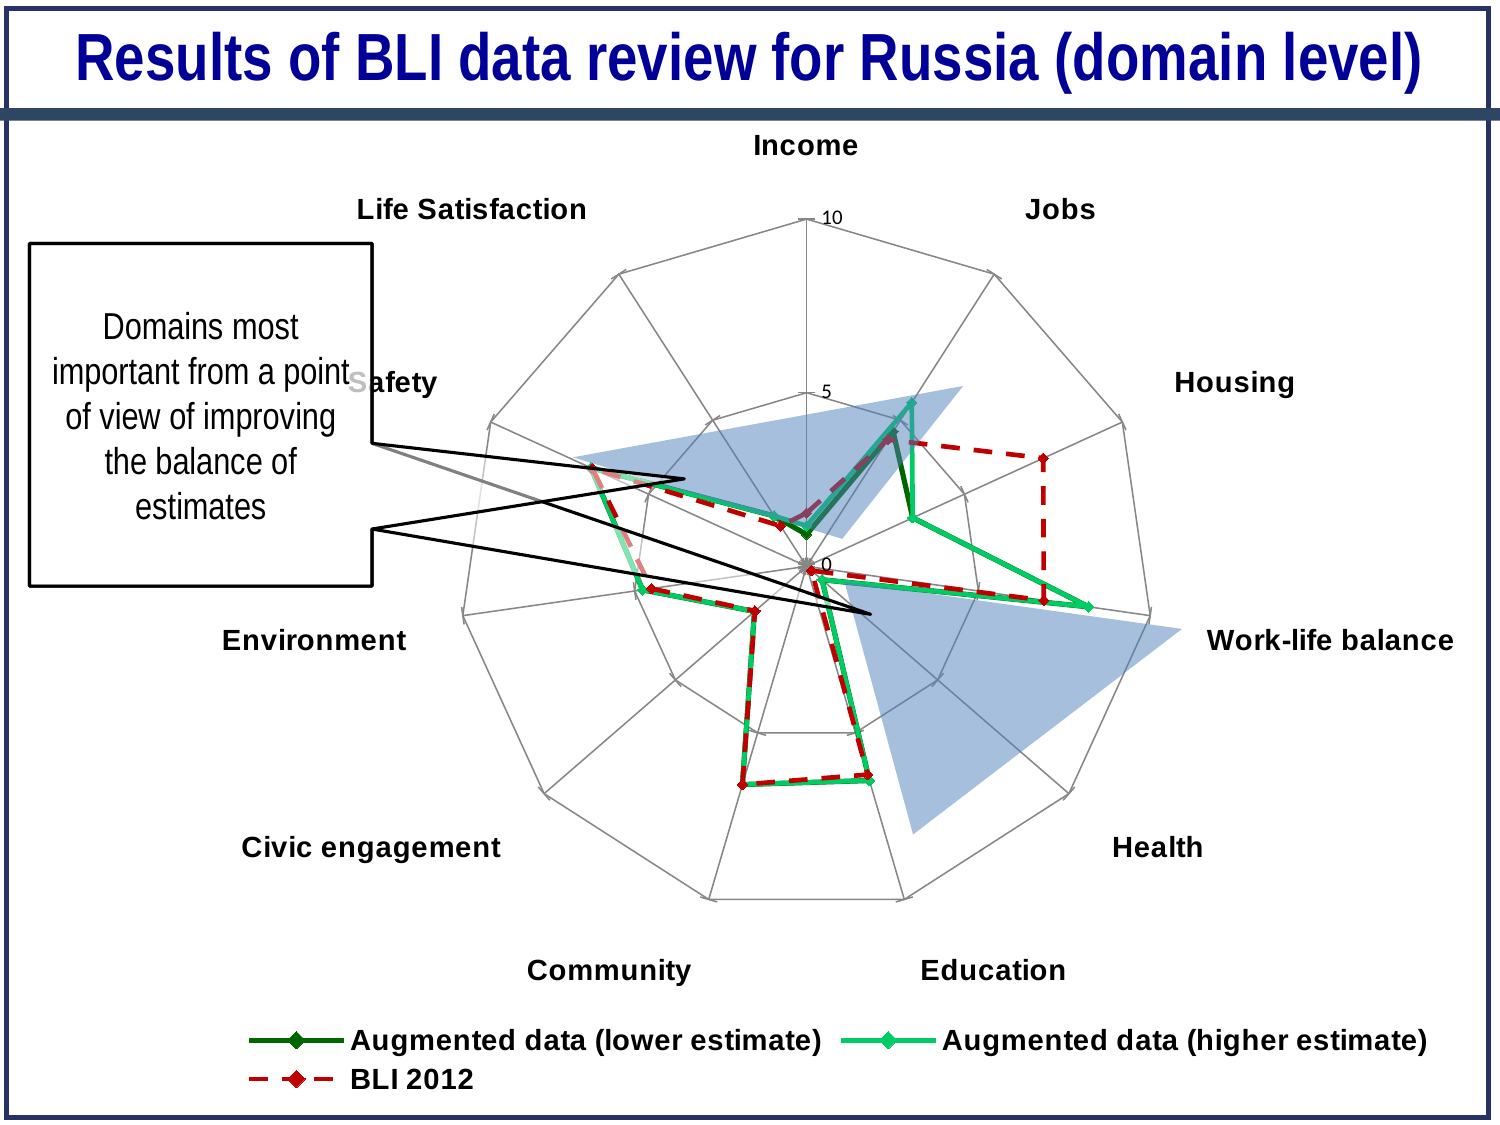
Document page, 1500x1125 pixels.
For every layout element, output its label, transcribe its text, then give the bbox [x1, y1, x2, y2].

title Results of BLI data review for Russia (domain level) [0, 7, 1500, 102]
chart [123, 108, 1500, 1102]
text_box [6, 115, 1489, 1118]
text_box [6, 8, 1489, 114]
text_box Domains most important from a point of view of improving the balance of estimates [27, 241, 118, 589]
